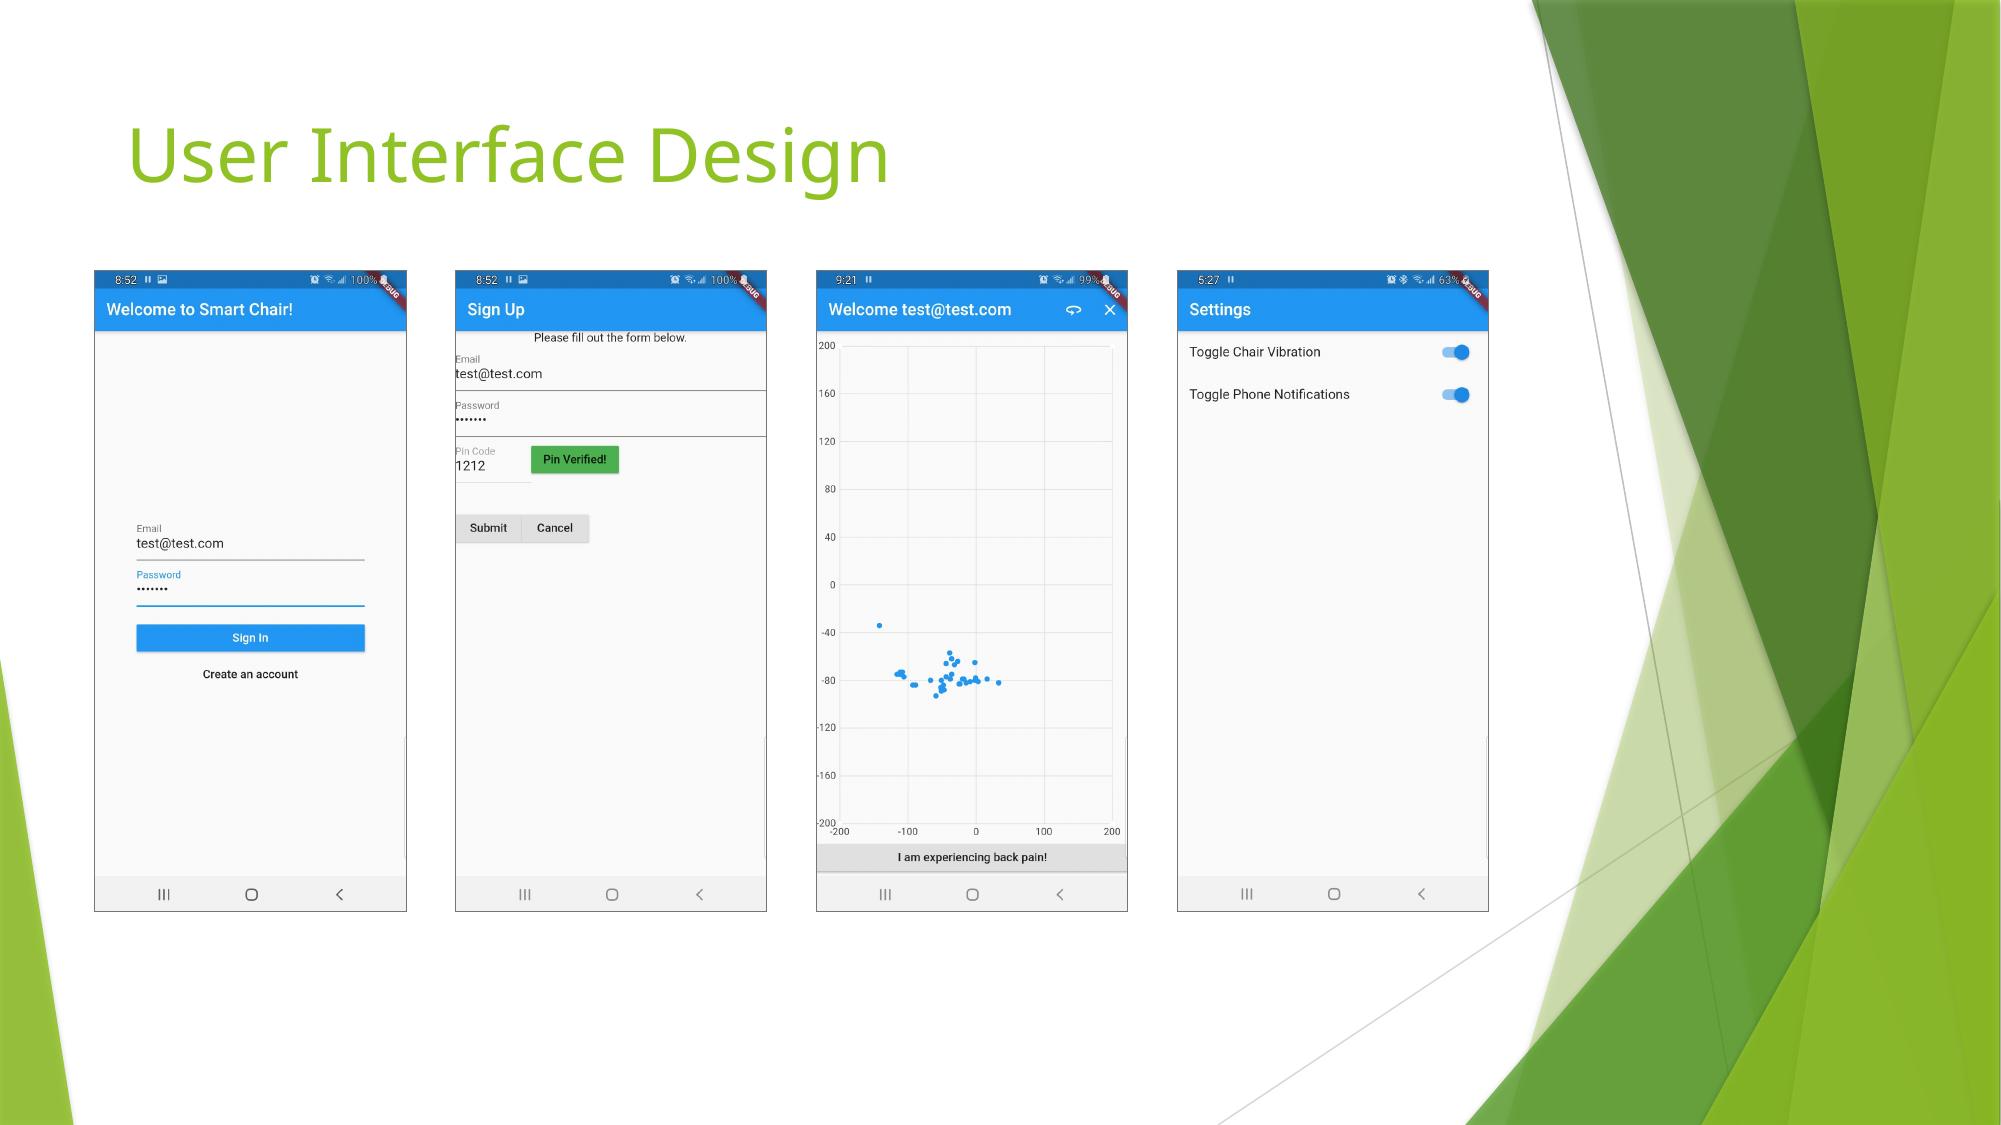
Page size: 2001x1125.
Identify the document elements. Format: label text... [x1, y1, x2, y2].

title User Interface Design [111, 99, 1522, 317]
picture [815, 270, 1129, 912]
picture [454, 270, 768, 912]
picture [1176, 270, 1490, 912]
picture [93, 270, 407, 912]
